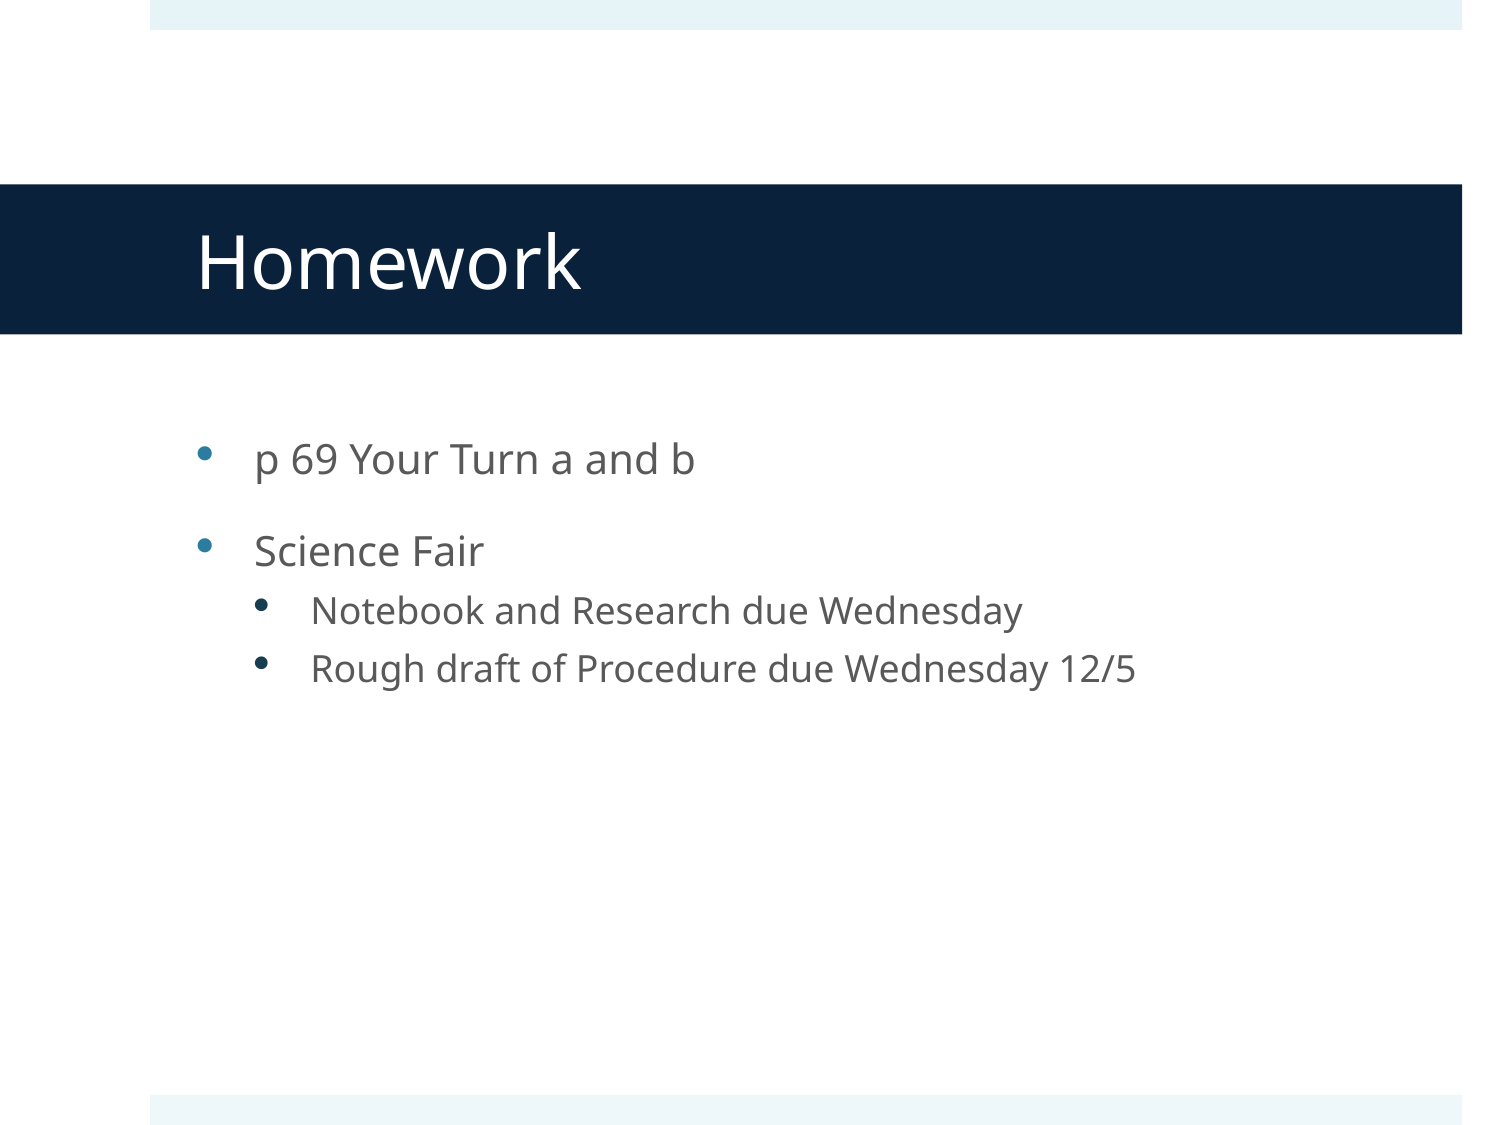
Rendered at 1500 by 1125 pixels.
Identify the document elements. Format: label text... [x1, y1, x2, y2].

title Homework [0, 184, 1463, 335]
list p 69 Your Turn a and b Science Fair Notebook and Research due Wednesday Rough draft of Procedure due Wednesday 12/5 [182, 425, 1432, 1028]
